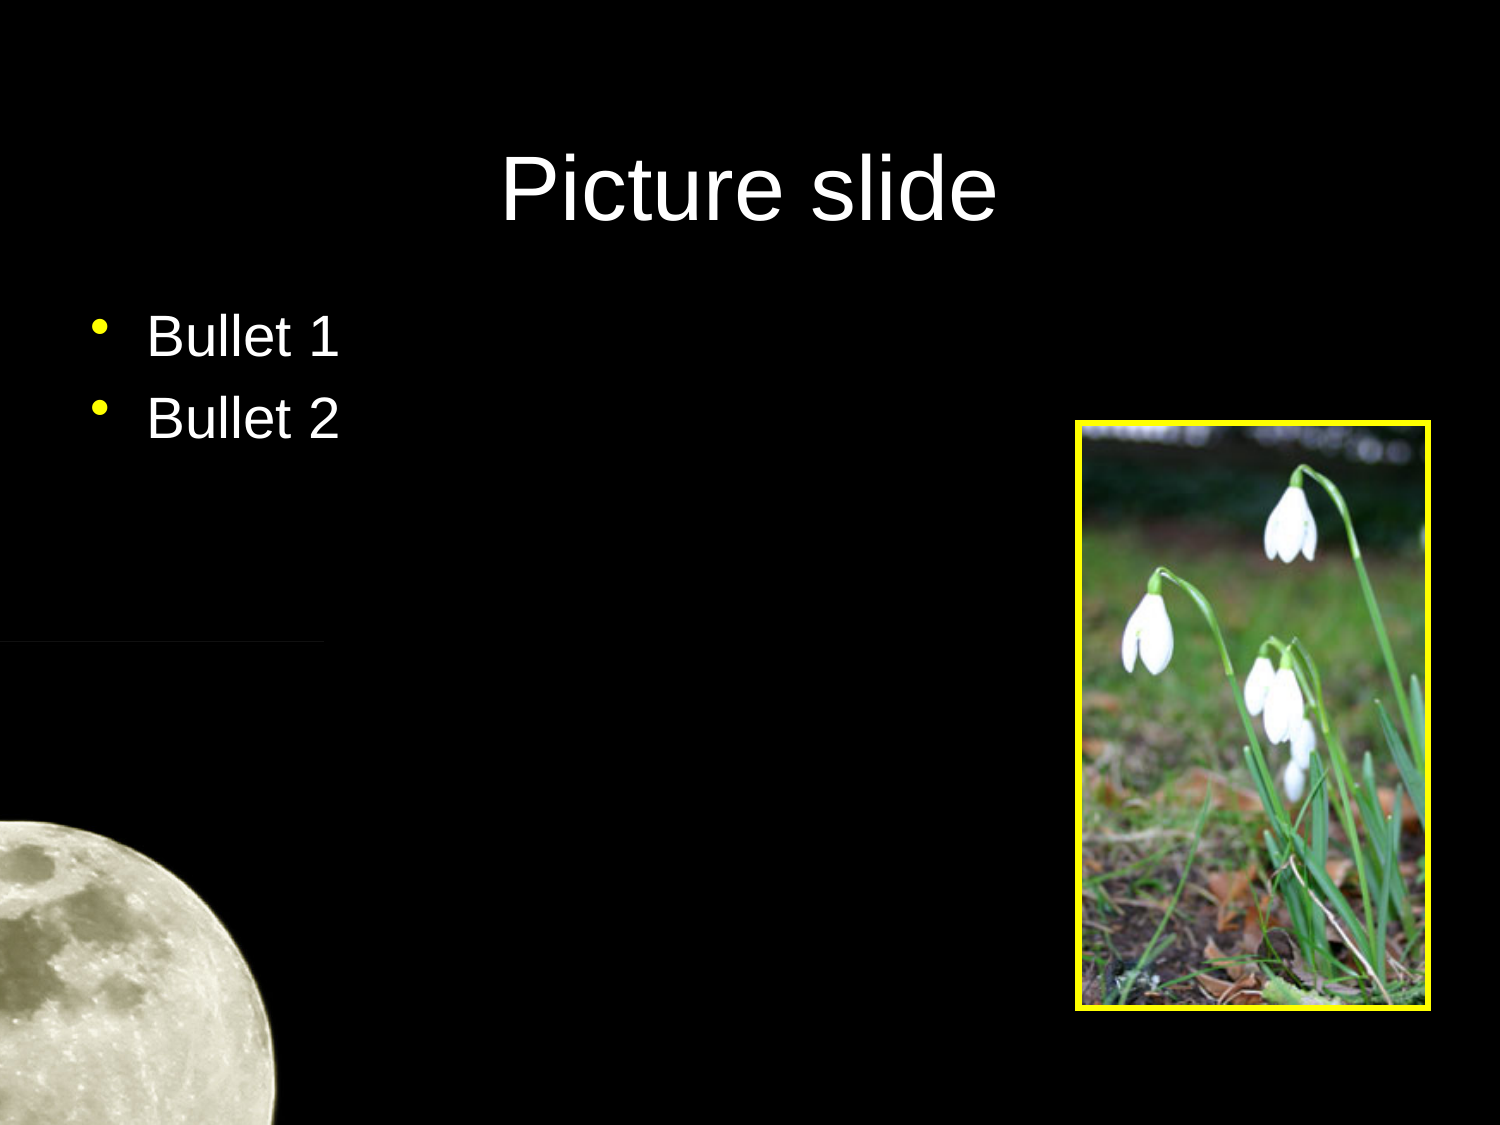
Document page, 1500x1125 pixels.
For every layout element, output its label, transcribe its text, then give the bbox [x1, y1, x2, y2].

picture [1081, 425, 1425, 1005]
picture [0, 641, 324, 1125]
list Bullet 1 Bullet 2 [75, 290, 737, 1005]
title Picture slide [75, 90, 1425, 278]
